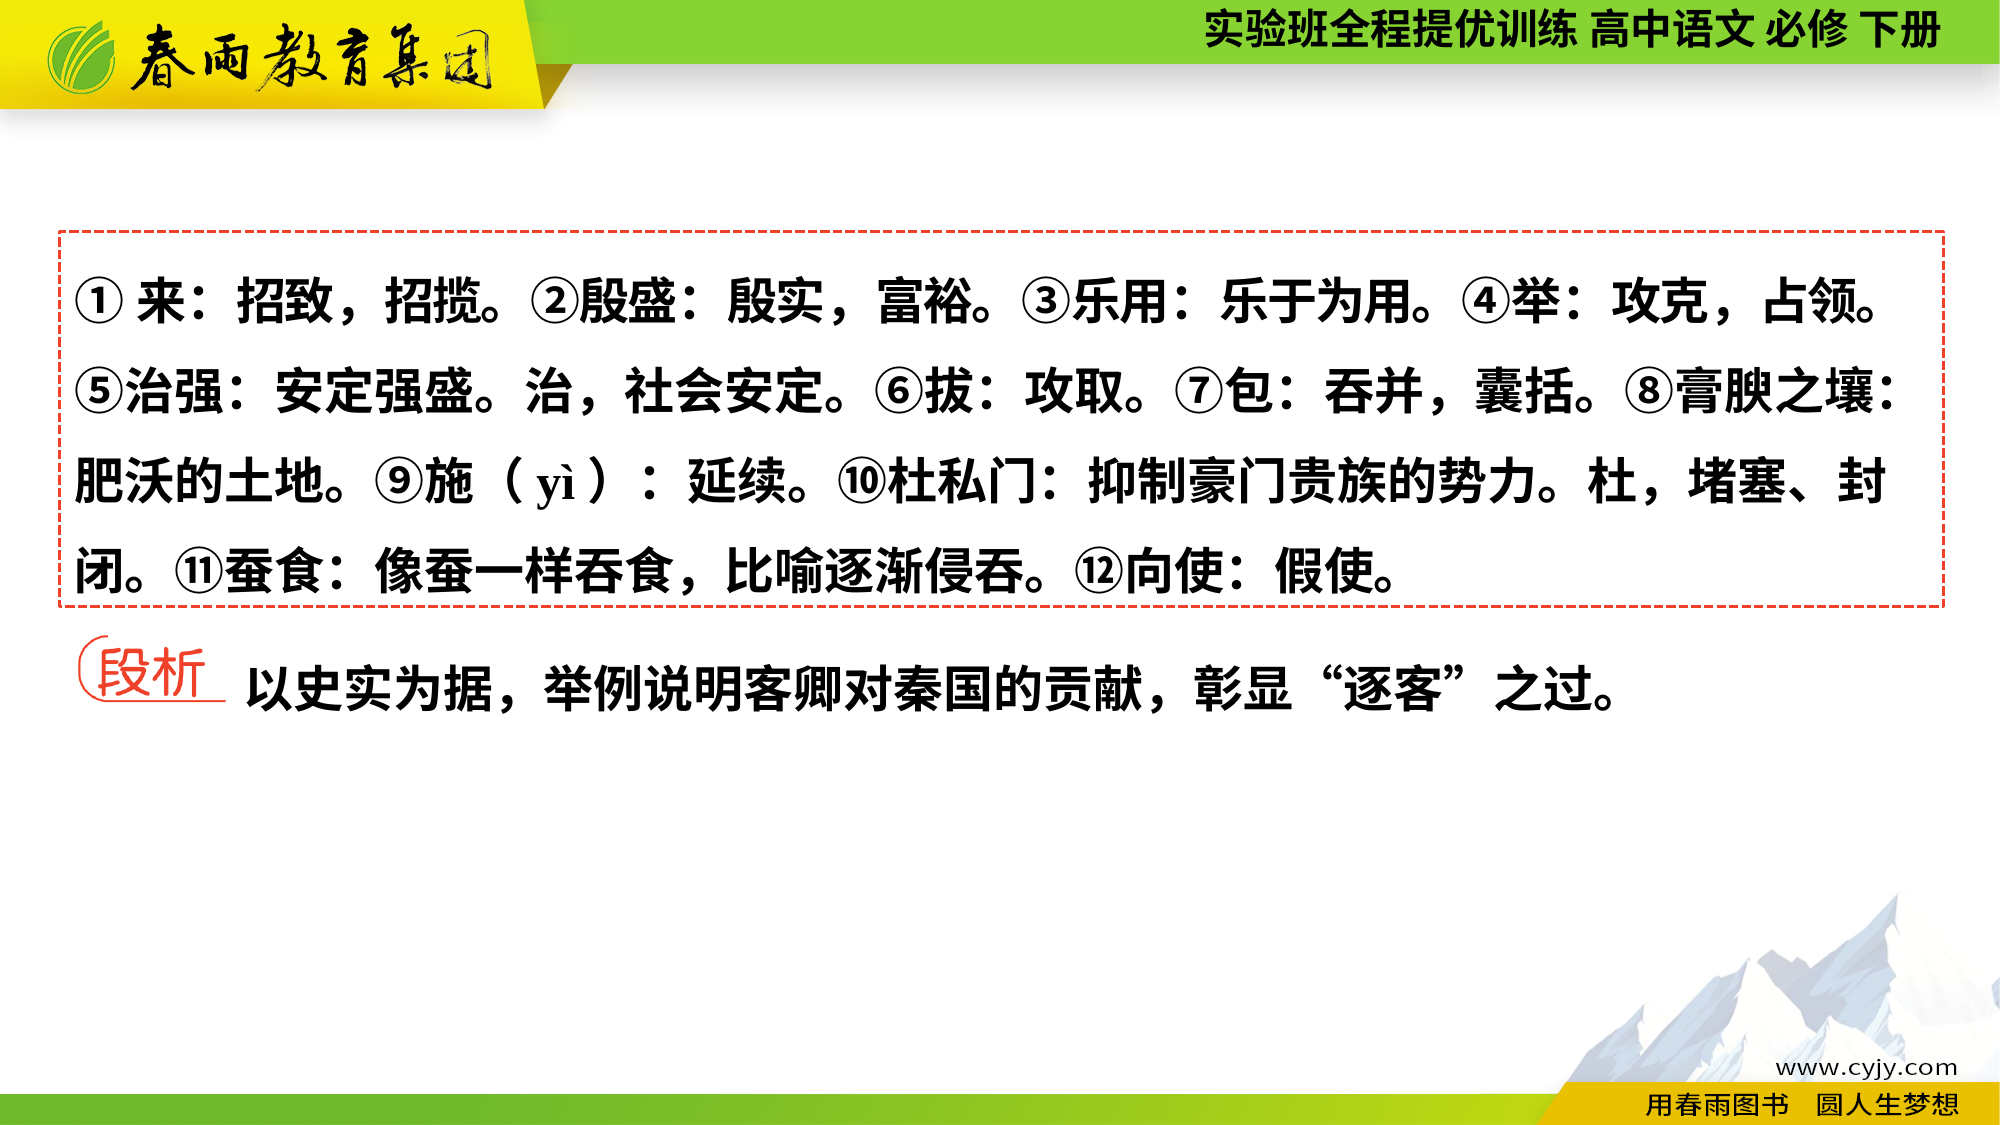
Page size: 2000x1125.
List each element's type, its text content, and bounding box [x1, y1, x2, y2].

picture [0, 0, 2000, 1125]
text_box ①来：招致，招揽。②殷盛：殷实，富裕。③乐用：乐于为用。④举：攻克，占领。⑤治强：安定强盛。治，社会安定。⑥拔：攻取。⑦包：吞并，囊括。⑧膏腴之壤：肥沃的土地。⑨施（yì）：延续。⑩杜私门：抑制豪门贵族的势力。杜，堵塞、封 闭。⑪蚕食：像蚕一样吞食，比喻逐渐侵吞。⑫向使：假使。 [59, 231, 1944, 607]
text_box 以史实为据，举例说明客卿对秦国的贡献，彰显“逐客”之过。 [59, 619, 1944, 725]
